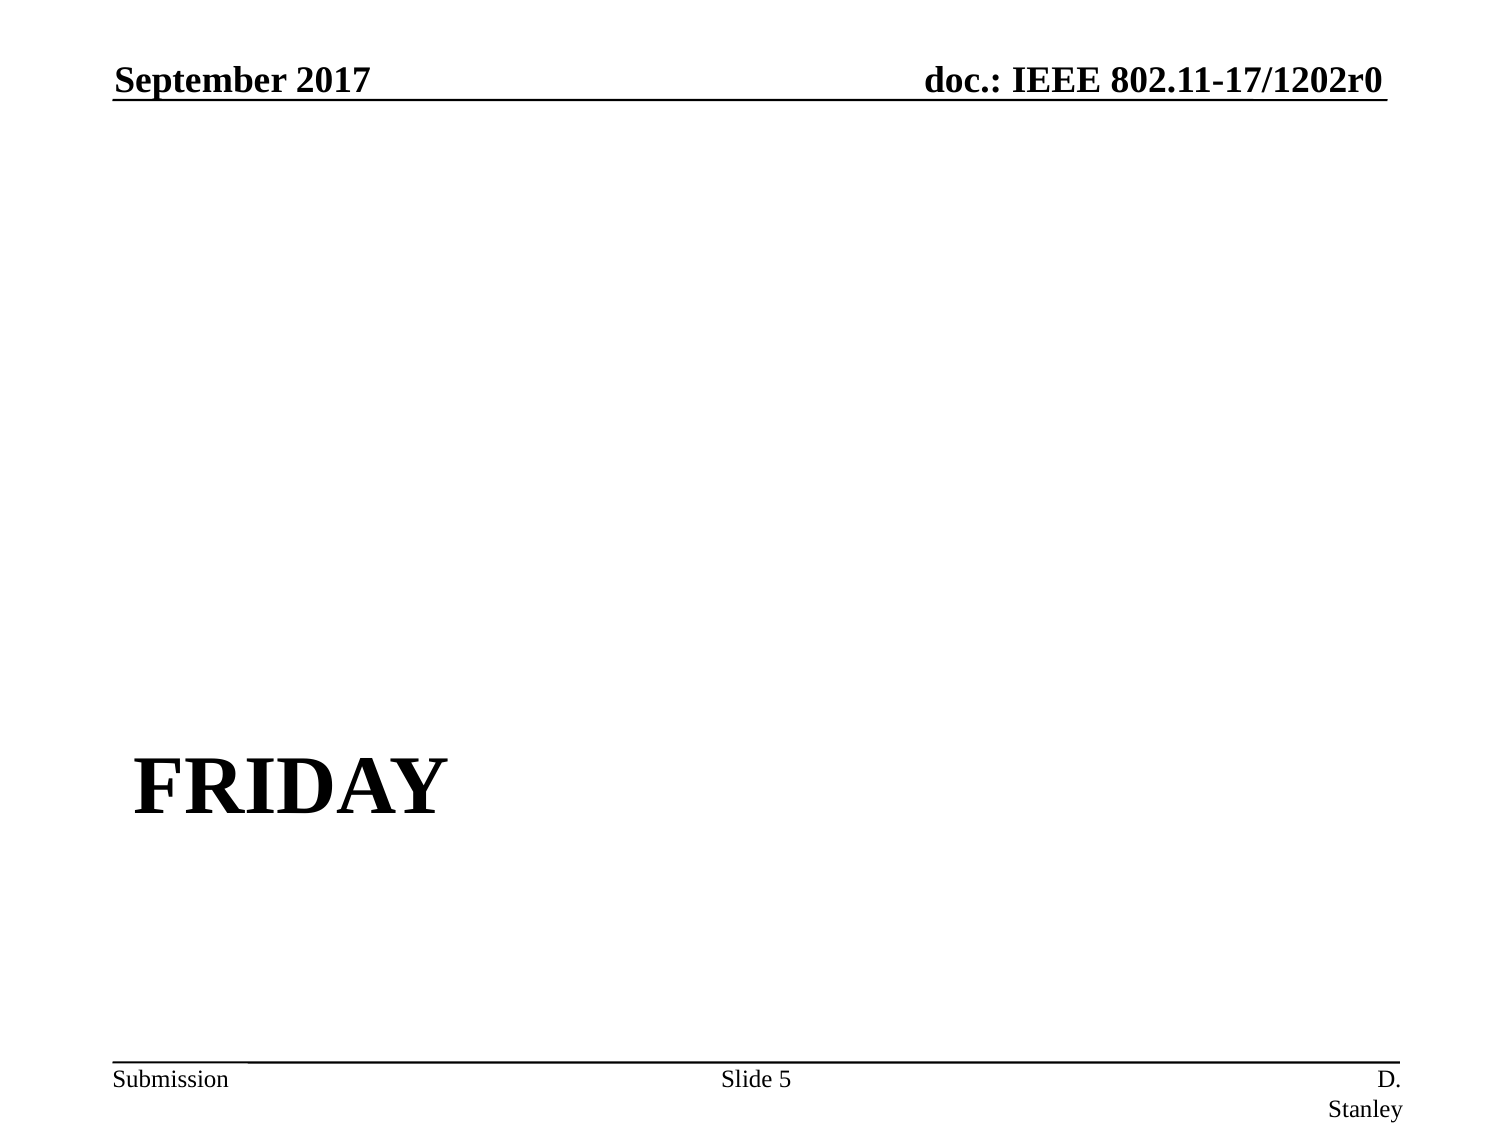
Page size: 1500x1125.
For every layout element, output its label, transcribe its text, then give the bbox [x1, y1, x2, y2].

title Friday [118, 722, 1394, 947]
slide_number Slide 5 [712, 1061, 800, 1093]
footer D. Stanley, HP Enterprise [1324, 1061, 1402, 1093]
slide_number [114, 54, 374, 101]
